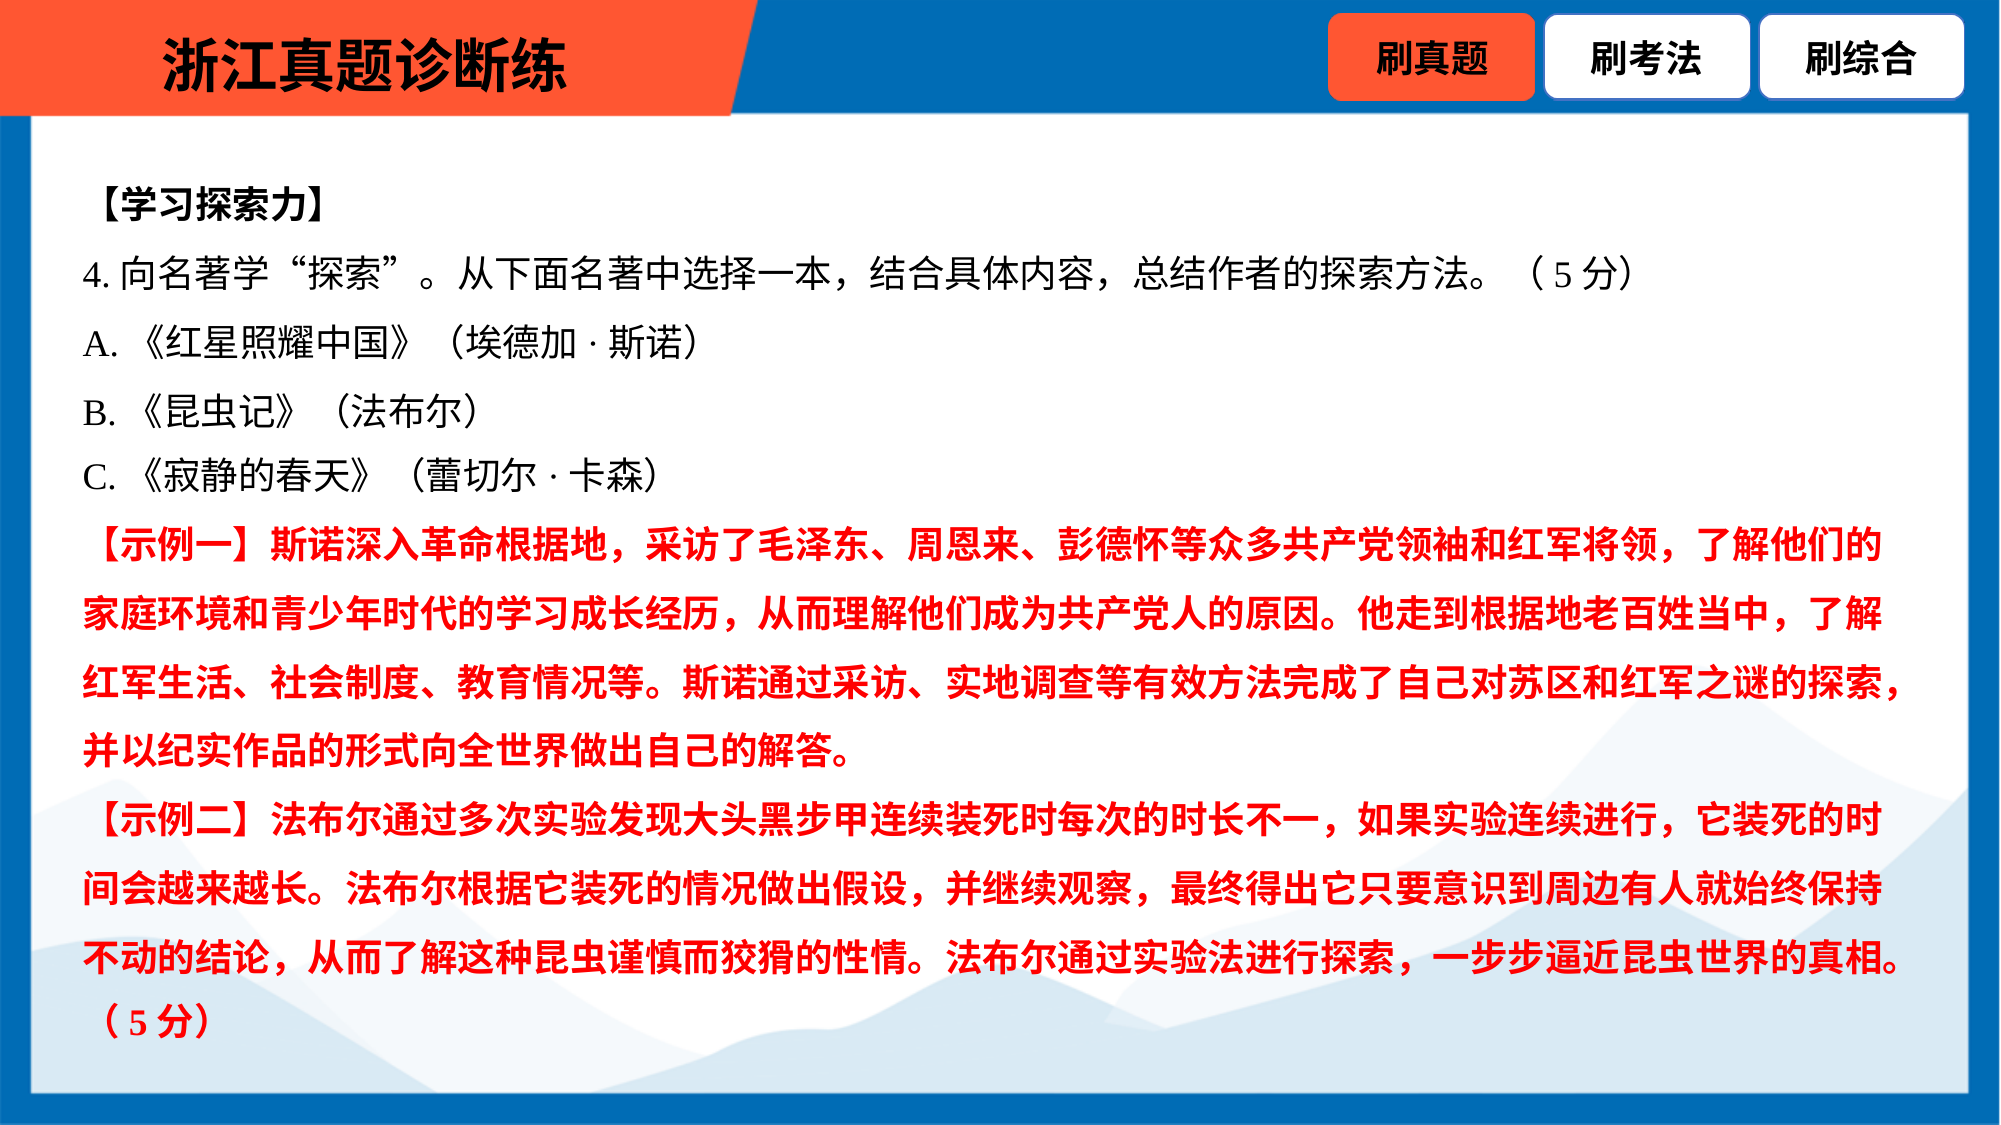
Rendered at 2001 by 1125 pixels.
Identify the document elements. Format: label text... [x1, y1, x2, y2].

text_box 4.向名著学“探索”。从下面名著中选择一本，结合具体内容，总结作者的探索方法。（5分） A.《红星照耀中国》（埃德加·斯诺） B.《昆虫记》（法布尔） C.《寂静的春天》（蕾切尔·卡森） [82, 226, 1917, 491]
picture [0, 0, 2000, 1125]
text_box 【学习探索力】 [82, 161, 1917, 220]
text_box 【示例一】斯诺深入革命根据地，采访了毛泽东、周恩来、彭德怀等众多共产党领袖和红军将领，了解他们的 家庭环境和青少年时代的学习成长经历，从而理解他们成为共产党人的原因。他走到根据地老百姓当中，了解 红军生活、社会制度、教育情况等。斯诺通过采访、实地调查等有效方法完成了自己对苏区和红军之谜的探索， 并以纪实作品的形式向全世界做出自己的解答。 【示例二】法布尔通过多次实验发现大头黑步甲连续装死时每次的时长不一，如果实验连续进行，它装死的时 间会越来越长。法布尔根据它装死的情况做出假设，并继续观察，最终得出它只要意识到周边有人就始终保持 不动的结论，从而了解这种昆虫谨慎而狡猾的性情。法布尔通过实验法进行探索，一步步逼近昆虫世界的真相。 （5分） [82, 497, 1917, 1037]
